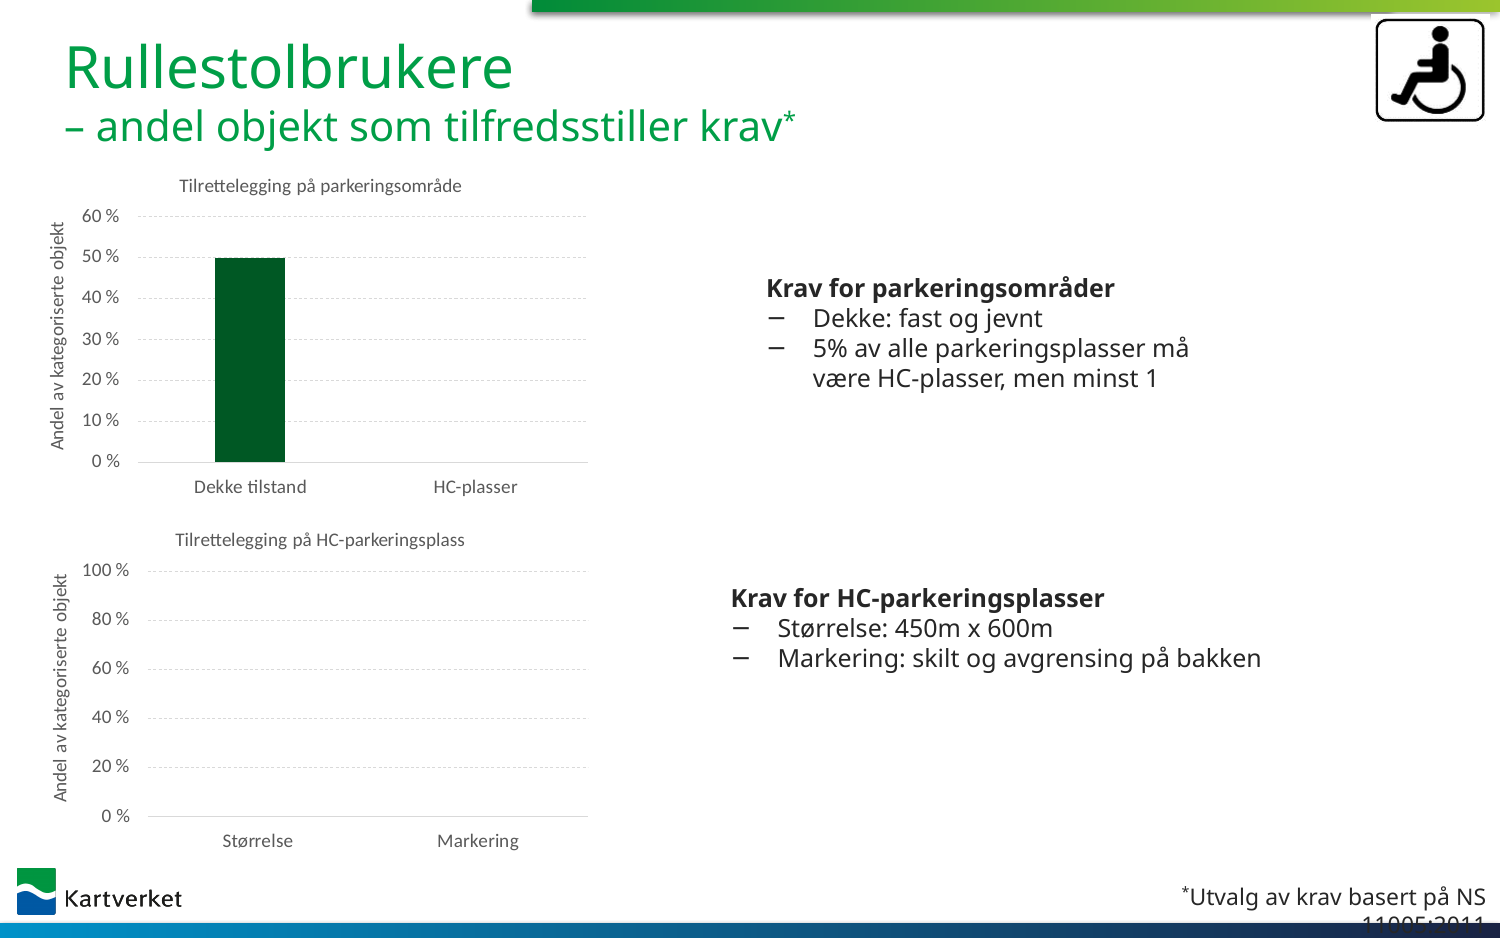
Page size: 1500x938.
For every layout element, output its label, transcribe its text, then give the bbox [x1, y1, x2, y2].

picture [1371, 13, 1491, 127]
text_box Rullestolbrukere – andel objekt som tilfredsstiller krav* [49, 23, 1431, 158]
picture [41, 520, 599, 859]
picture [41, 166, 599, 505]
text_box *Utvalg av krav basert på NS 11005:2011 [1068, 873, 1500, 938]
text_box Krav for parkeringsområder Dekke: fast og jevnt 5% av alle parkeringsplasser må være HC-plasser, men minst 1 [751, 264, 1232, 400]
text_box Krav for HC-parkeringsplasser Størrelse: 450m x 600m Markering: skilt og avgrensing på bakken [715, 574, 1278, 680]
